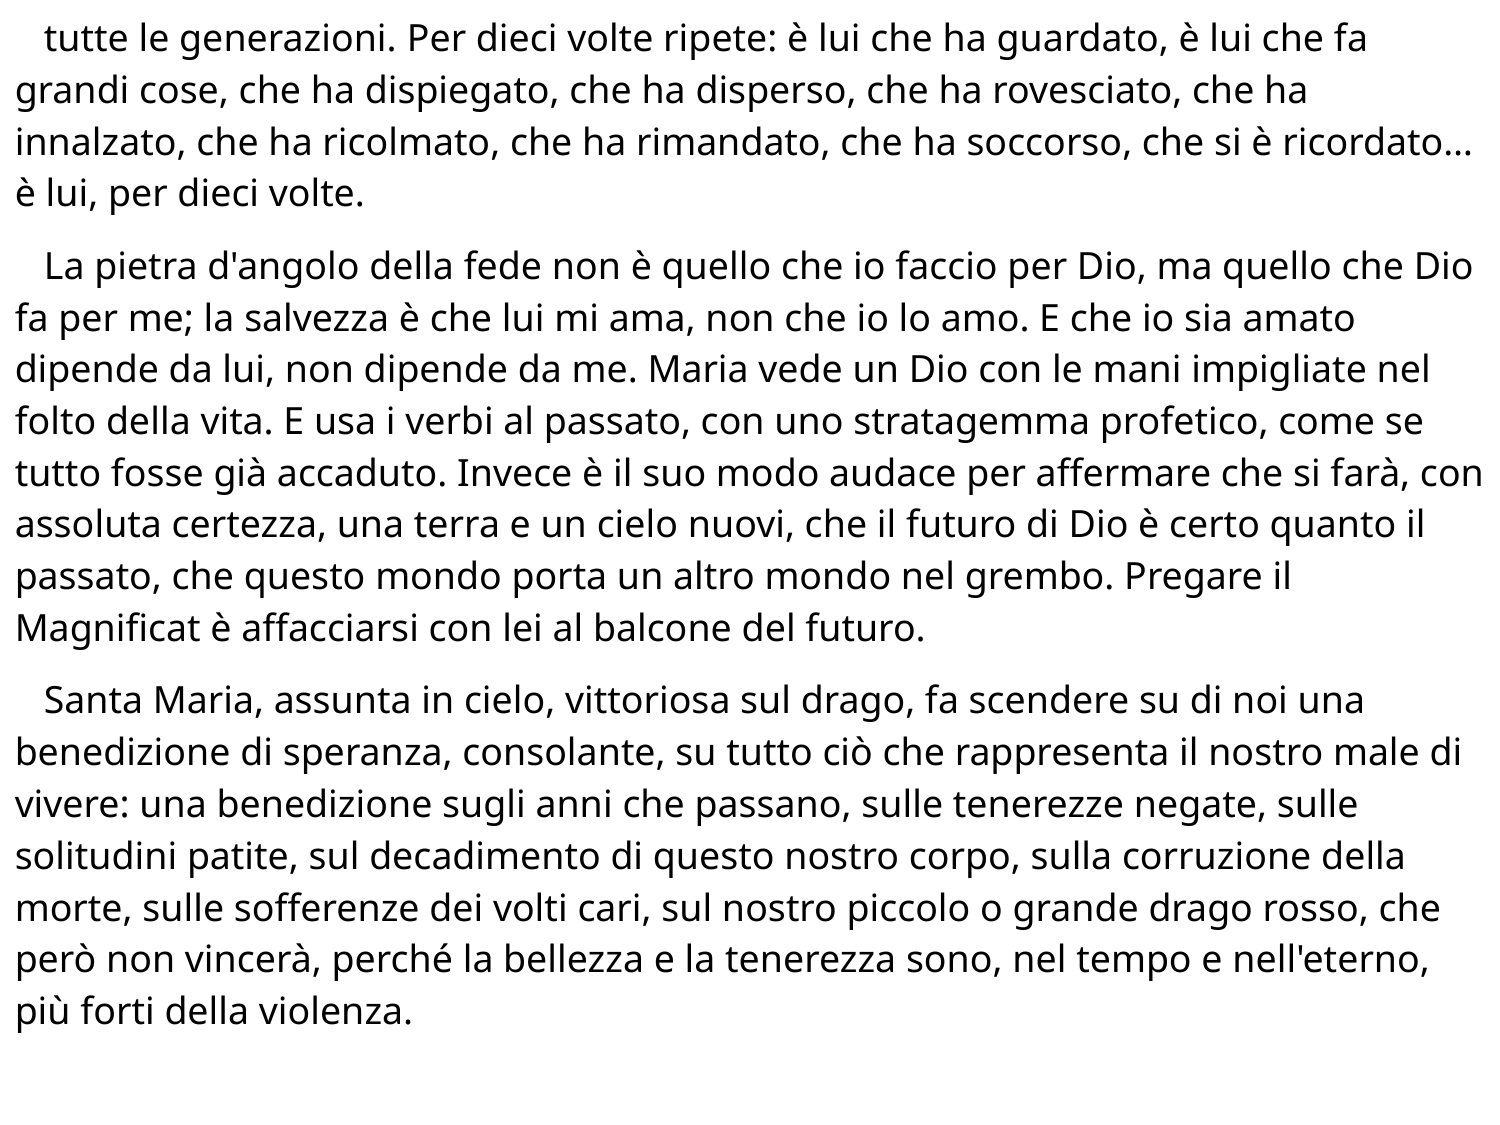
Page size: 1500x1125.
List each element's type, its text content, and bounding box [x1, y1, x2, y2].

text_box tutte le generazioni. Per dieci volte ripete: è lui che ha guardato, è lui che fa grandi cose, che ha dispiegato, che ha disperso, che ha rovesciato, che ha innalzato, che ha ricolmato, che ha rimandato, che ha soccorso, che si è ricordato…è lui, per dieci volte. La pietra d'angolo della fede non è quello che io faccio per Dio, ma quello che Dio fa per me; la salvezza è che lui mi ama, non che io lo amo. E che io sia amato dipende da lui, non dipende da me. Maria vede un Dio con le mani impigliate nel folto della vita. E usa i verbi al passato, con uno stratagemma profetico, come se tutto fosse già accaduto. Invece è il suo modo audace per affermare che si farà, con assoluta certezza, una terra e un cielo nuovi, che il futuro di Dio è certo quanto il passato, che questo mondo porta un altro mondo nel grembo. Pregare il Magnificat è affacciarsi con lei al balcone del futuro. Santa Maria, assunta in cielo, vittoriosa sul drago, fa scendere su di noi una benedizione di speranza, consolante, su tutto ciò che rappresenta il nostro male di vivere: una benedizione sugli anni che passano, sulle tenerezze negate, sulle solitudini patite, sul decadimento di questo nostro corpo, sulla corruzione della morte, sulle sofferenze dei volti cari, sul nostro piccolo o grande drago rosso, che però non vincerà, perché la bellezza e la tenerezza sono, nel tempo e nell'eterno, più forti della violenza. [0, 0, 1500, 1040]
